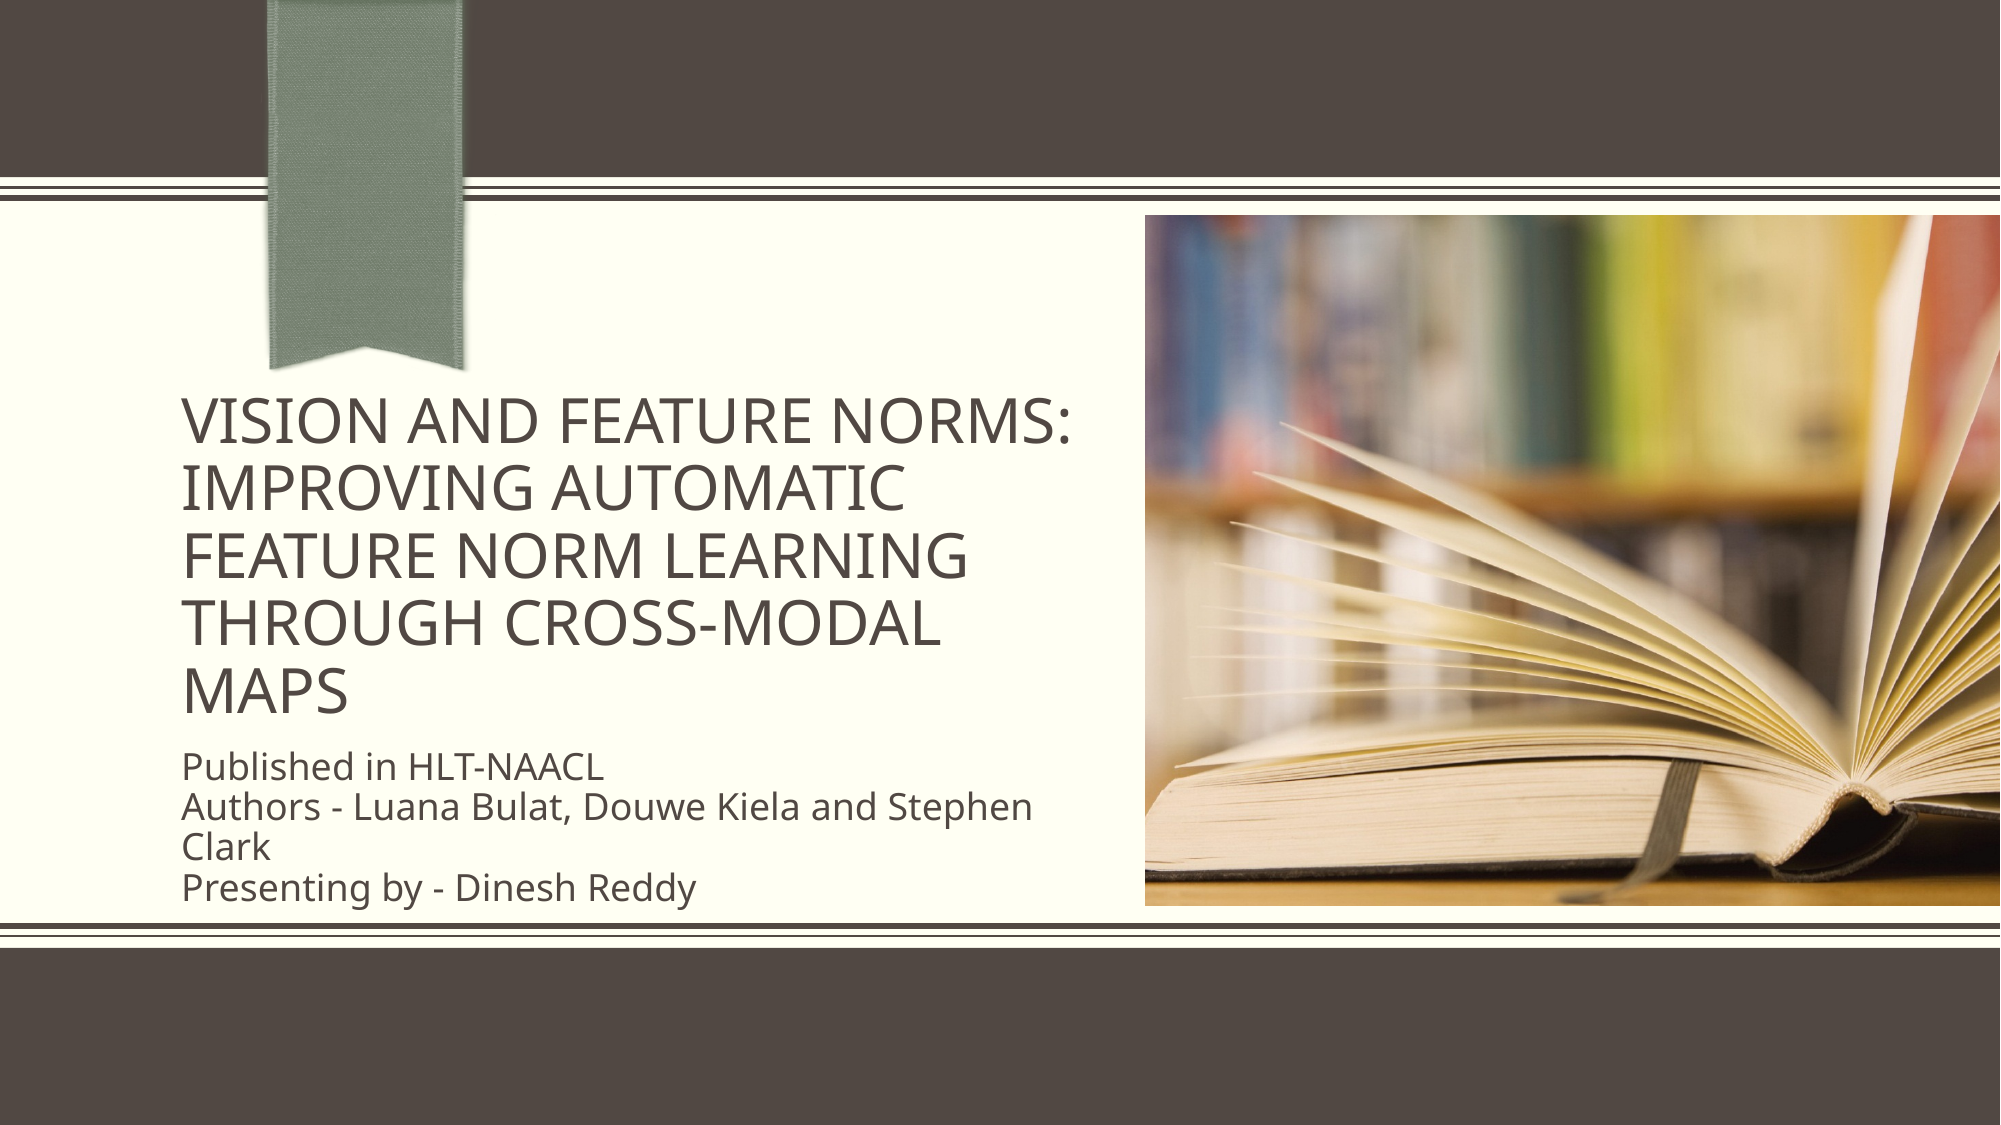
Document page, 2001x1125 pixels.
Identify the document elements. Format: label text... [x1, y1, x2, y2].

picture [1145, 214, 2000, 906]
subtitle Published in HLT-NAACL Authors - Luana Bulat, Douwe Kiela and Stephen Clark Presenting by - Dinesh Reddy [181, 740, 1122, 897]
title Vision and feature norms: improving automatic feature norm learning through cross-modal maps [181, 376, 1122, 740]
